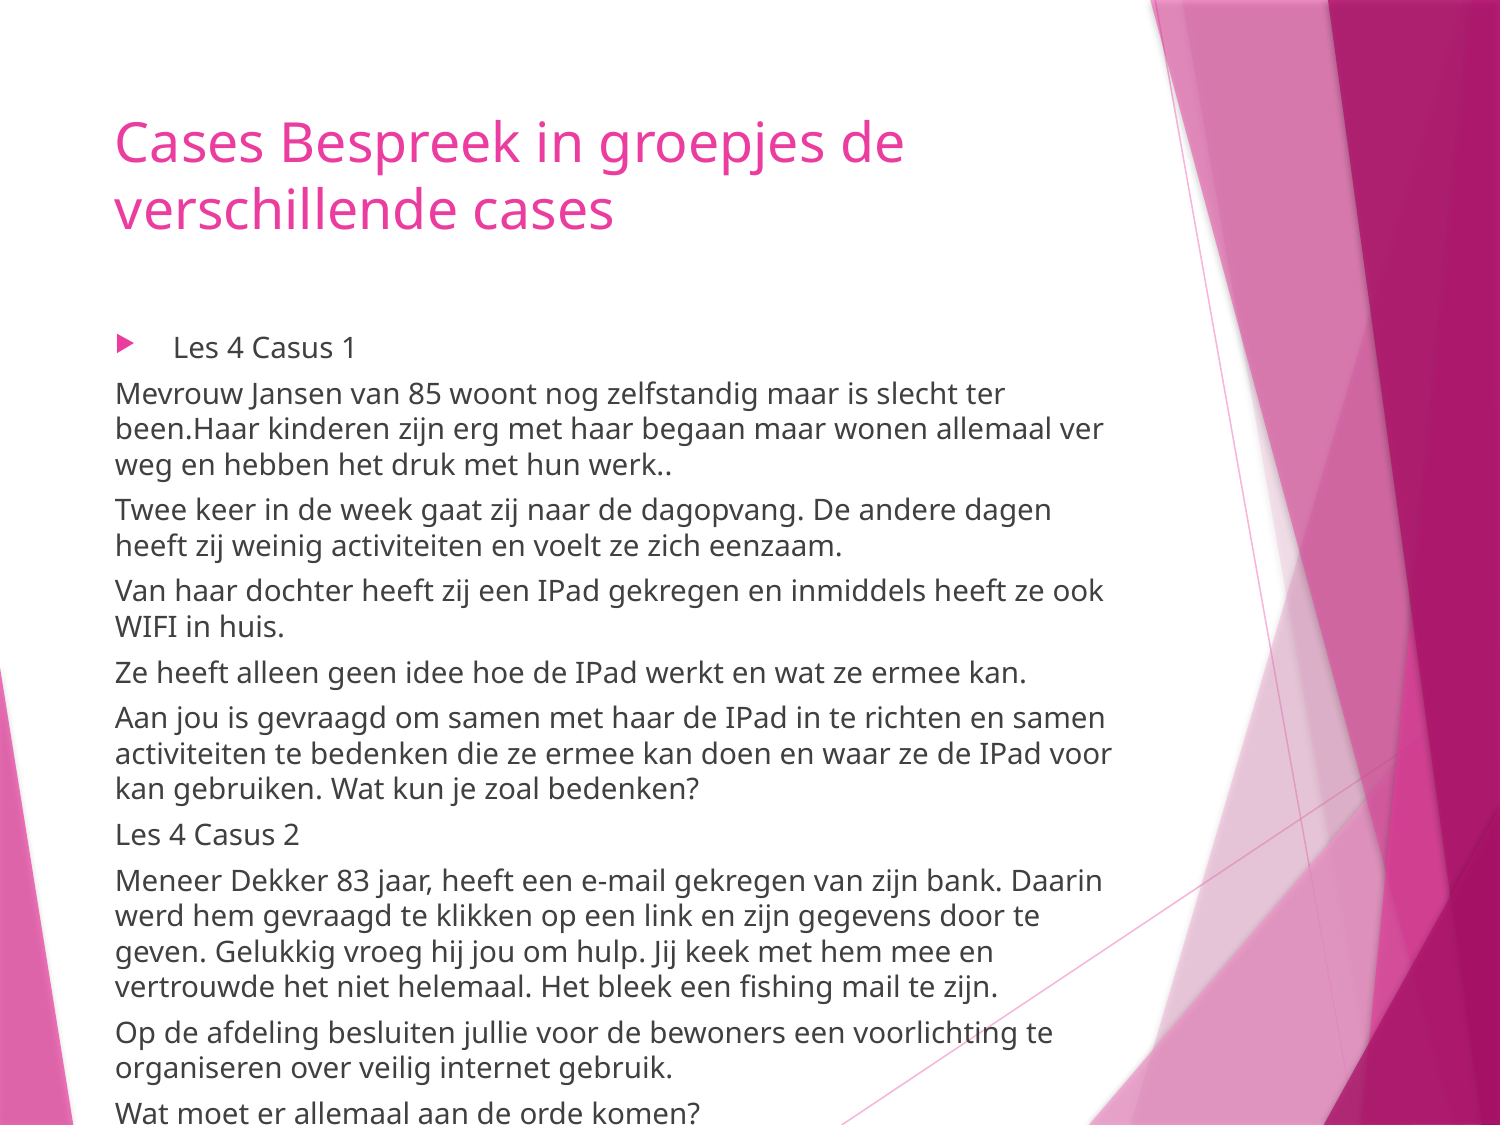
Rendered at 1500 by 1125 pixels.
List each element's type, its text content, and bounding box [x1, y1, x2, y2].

list Les 4 Casus 1 Mevrouw Jansen van 85 woont nog zelfstandig maar is slecht ter been.Haar kinderen zijn erg met haar begaan maar wonen allemaal ver weg en hebben het druk met hun werk.. Twee keer in de week gaat zij naar de dagopvang. De andere dagen heeft zij weinig activiteiten en voelt ze zich eenzaam. Van haar dochter heeft zij een IPad gekregen en inmiddels heeft ze ook WIFI in huis. Ze heeft alleen geen idee hoe de IPad werkt en wat ze ermee kan. Aan jou is gevraagd om samen met haar de IPad in te richten en samen activiteiten te bedenken die ze ermee kan doen en waar ze de IPad voor kan gebruiken. Wat kun je zoal bedenken? Les 4 Casus 2 Meneer Dekker 83 jaar, heeft een e-mail gekregen van zijn bank. Daarin werd hem gevraagd te klikken op een link en zijn gegevens door te geven. Gelukkig vroeg hij jou om hulp. Jij keek met hem mee en vertrouwde het niet helemaal. Het bleek een fishing mail te zijn. Op de afdeling besluiten jullie voor de bewoners een voorlichting te organiseren over veilig internet gebruik. Wat moet er allemaal aan de orde komen? [99, 184, 1142, 1125]
title Cases Bespreek in groepjes de verschillende cases [99, 99, 1142, 184]
